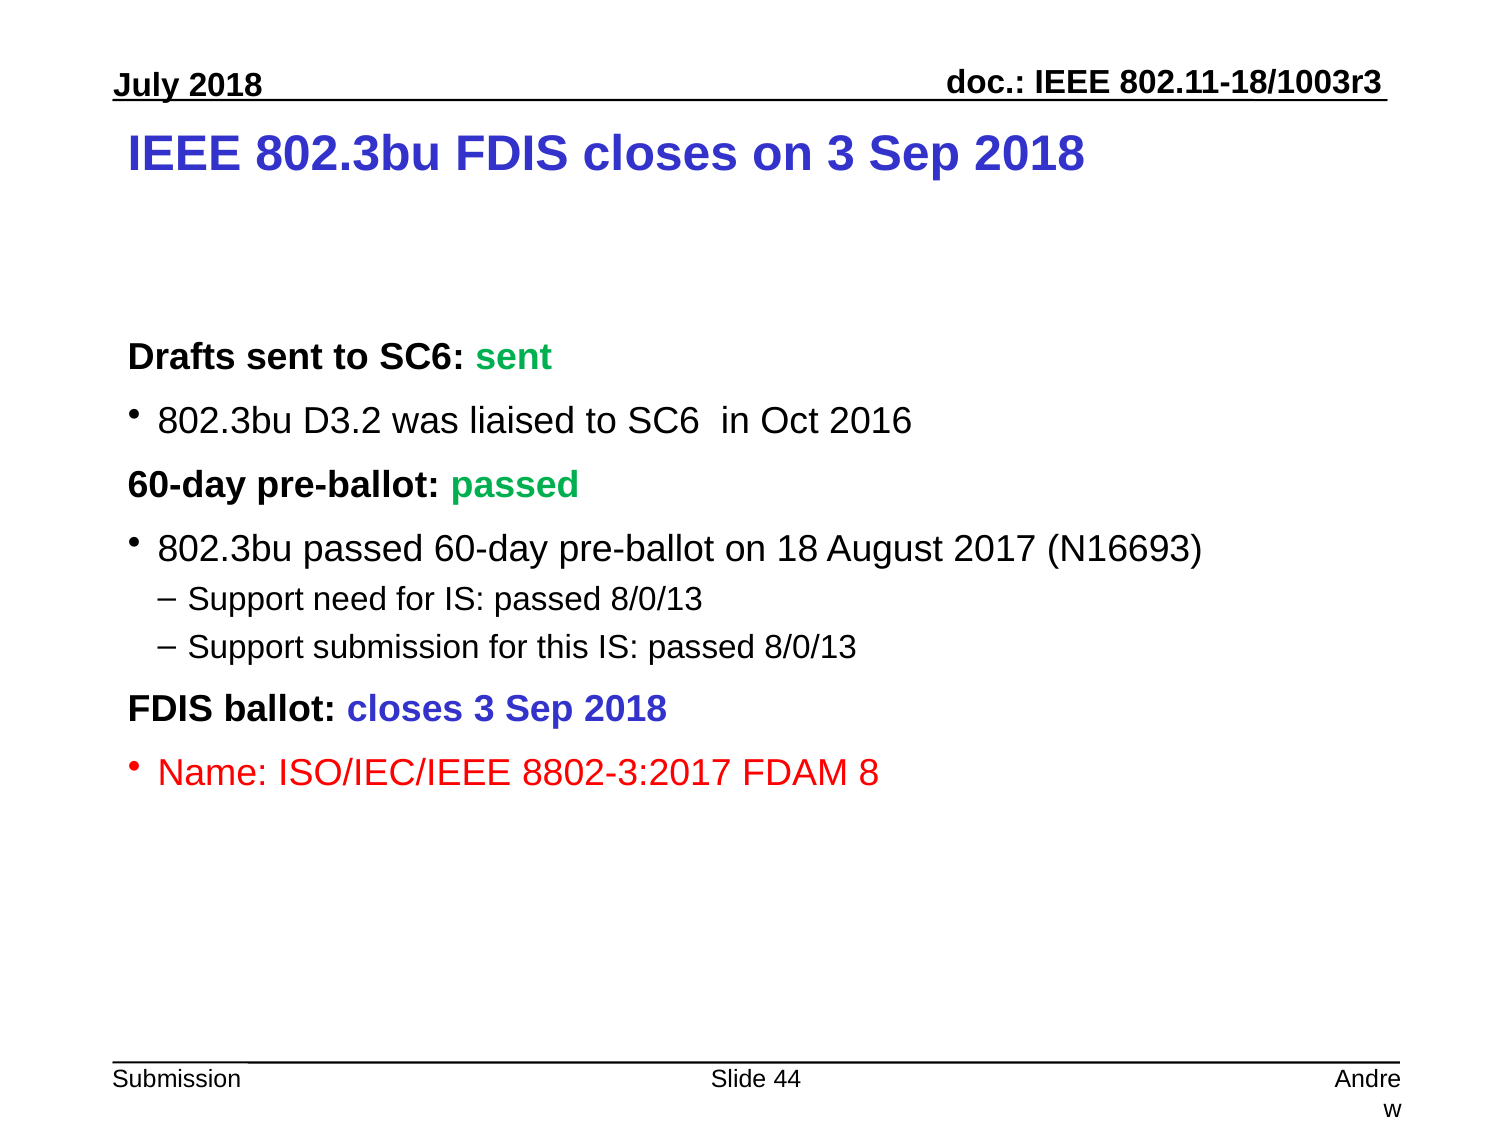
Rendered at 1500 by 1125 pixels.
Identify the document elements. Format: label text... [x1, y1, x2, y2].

footer Andrew Myles, Cisco [1320, 1061, 1402, 1093]
title IEEE 802.3bu FDIS closes on 3 Sep 2018 [112, 112, 1388, 288]
slide_number Slide 44 [709, 1061, 803, 1093]
list Drafts sent to SC6: sent 802.3bu D3.2 was liaised to SC6 in Oct 2016 60-day pre-ballot: passed 802.3bu passed 60-day pre-ballot on 18 August 2017 (N16693) Support need for IS: passed 8/0/13 Support submission for this IS: passed 8/0/13 FDIS ballot: closes 3 Sep 2018 Name: ISO/IEC/IEEE 8802-3:2017 FDAM 8 [112, 324, 1388, 1000]
